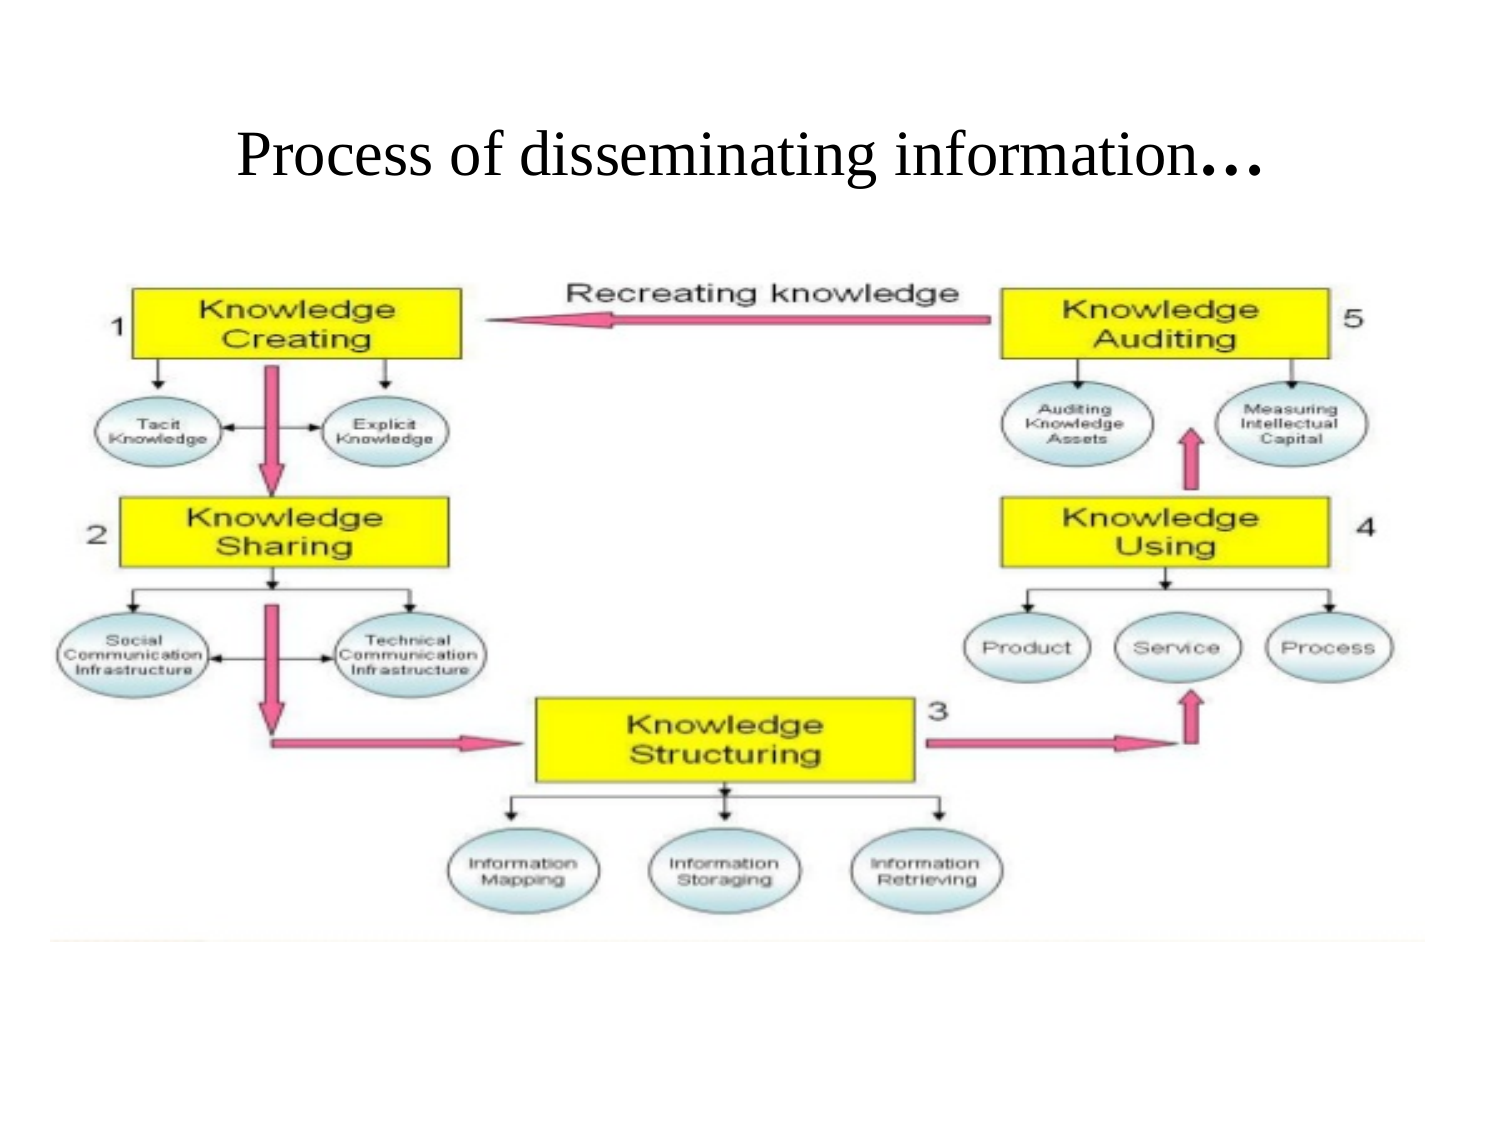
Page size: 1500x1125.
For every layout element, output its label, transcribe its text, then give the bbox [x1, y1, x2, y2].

title Process of disseminating information… [75, 45, 1425, 233]
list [49, 237, 1426, 942]
